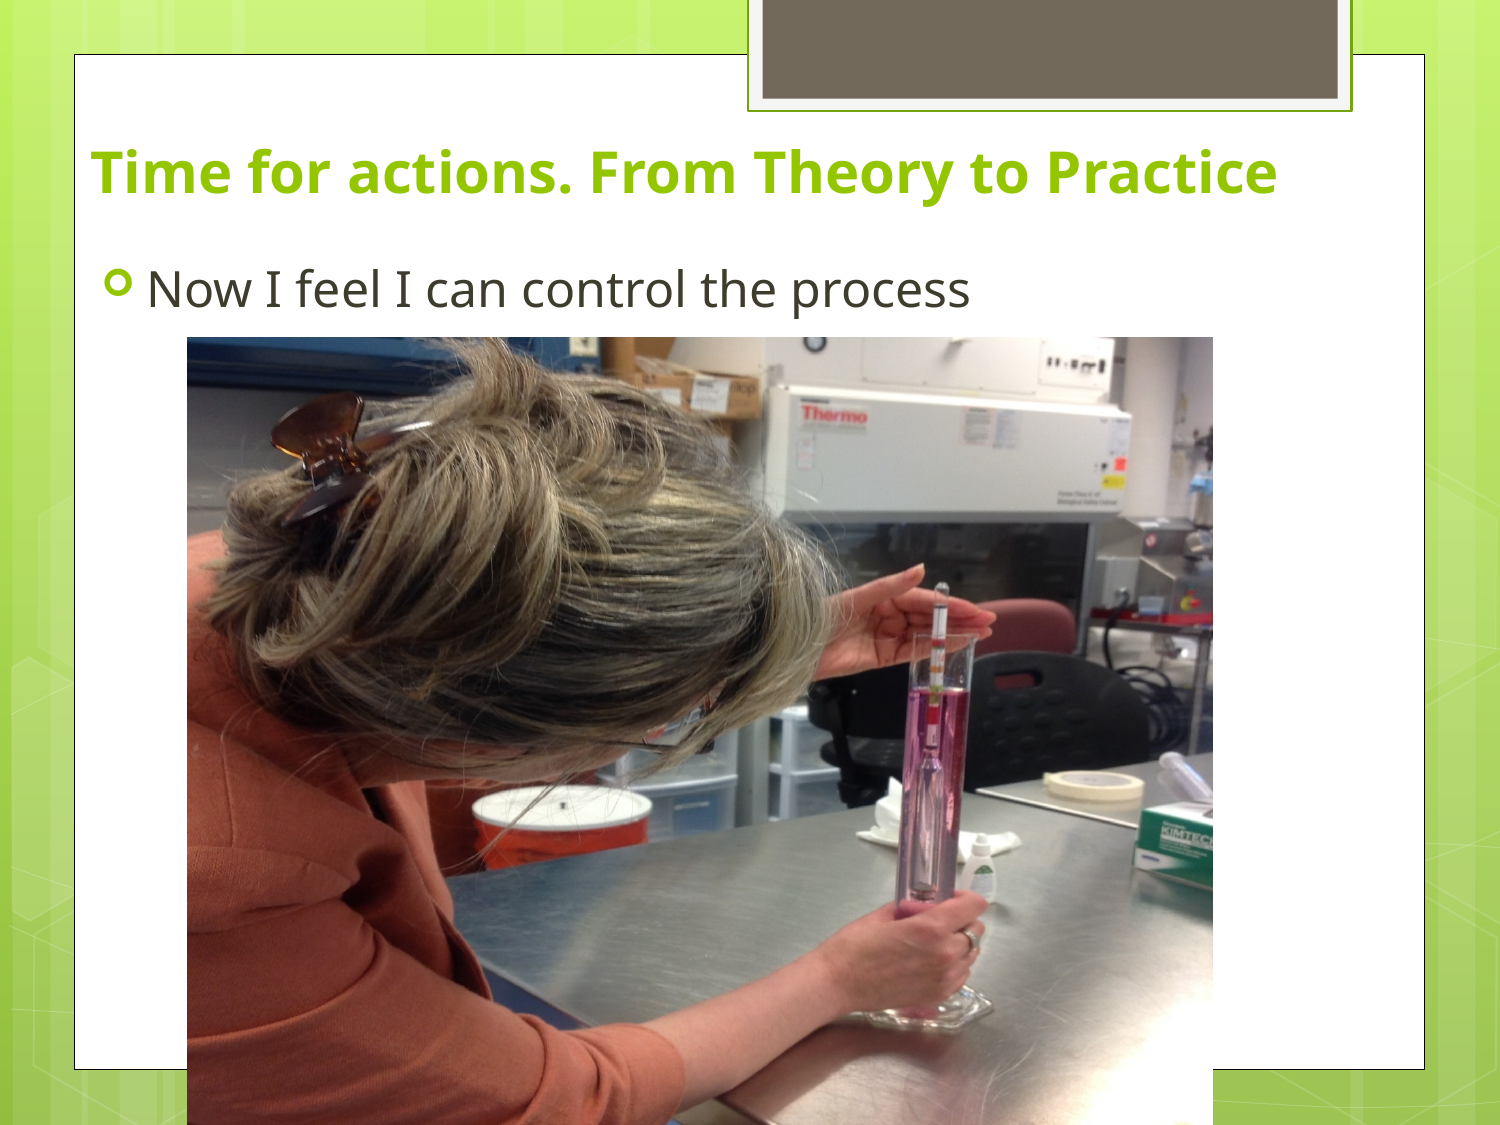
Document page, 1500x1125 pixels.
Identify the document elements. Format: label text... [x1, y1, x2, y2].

list Now I feel I can control the process [75, 249, 1425, 1005]
title Time for actions. From Theory to Practice [75, 75, 1425, 213]
picture [187, 337, 1213, 1125]
